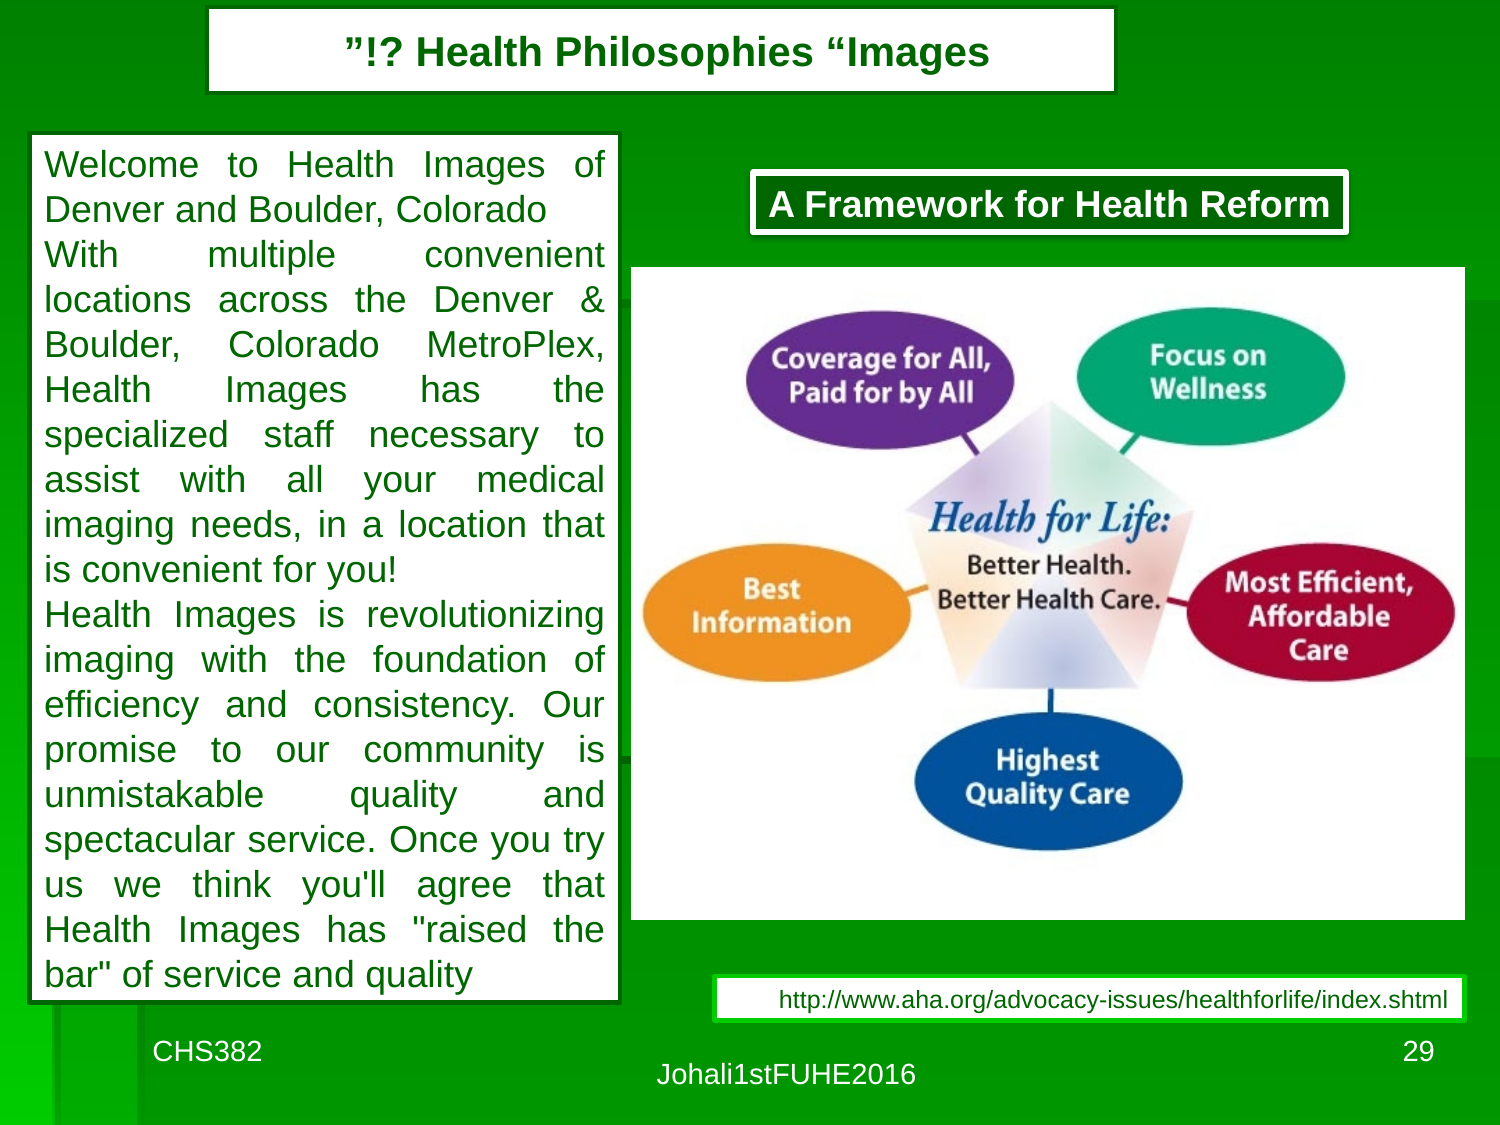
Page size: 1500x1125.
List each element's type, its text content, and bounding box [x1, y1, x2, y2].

text_box A Framework for Health Reform [750, 169, 1349, 235]
footer Johali1stFUHE2016 [548, 1047, 1025, 1107]
picture [631, 266, 1465, 920]
title Health Philosophies “Images ?!” [205, 5, 1118, 95]
text_box Welcome to Health Images of Denver and Boulder, Colorado With multiple convenient locations across the Denver & Boulder, Colorado MetroPlex, Health Images has the specialized staff necessary to assist with all your medical imaging needs, in a location that is convenient for you! Health Images is revolutionizing imaging with the foundation of efficiency and consistency. Our promise to our community is unmistakable quality and spectacular service. Once you try us we think you'll agree that Health Images has "raised the bar" of service and quality [27, 131, 622, 1005]
slide_number 29 [1137, 1024, 1451, 1103]
text_box http://www.aha.org/advocacy-issues/healthforlife/index.shtml [712, 974, 1467, 1023]
slide_number CHS382 [137, 1024, 450, 1103]
